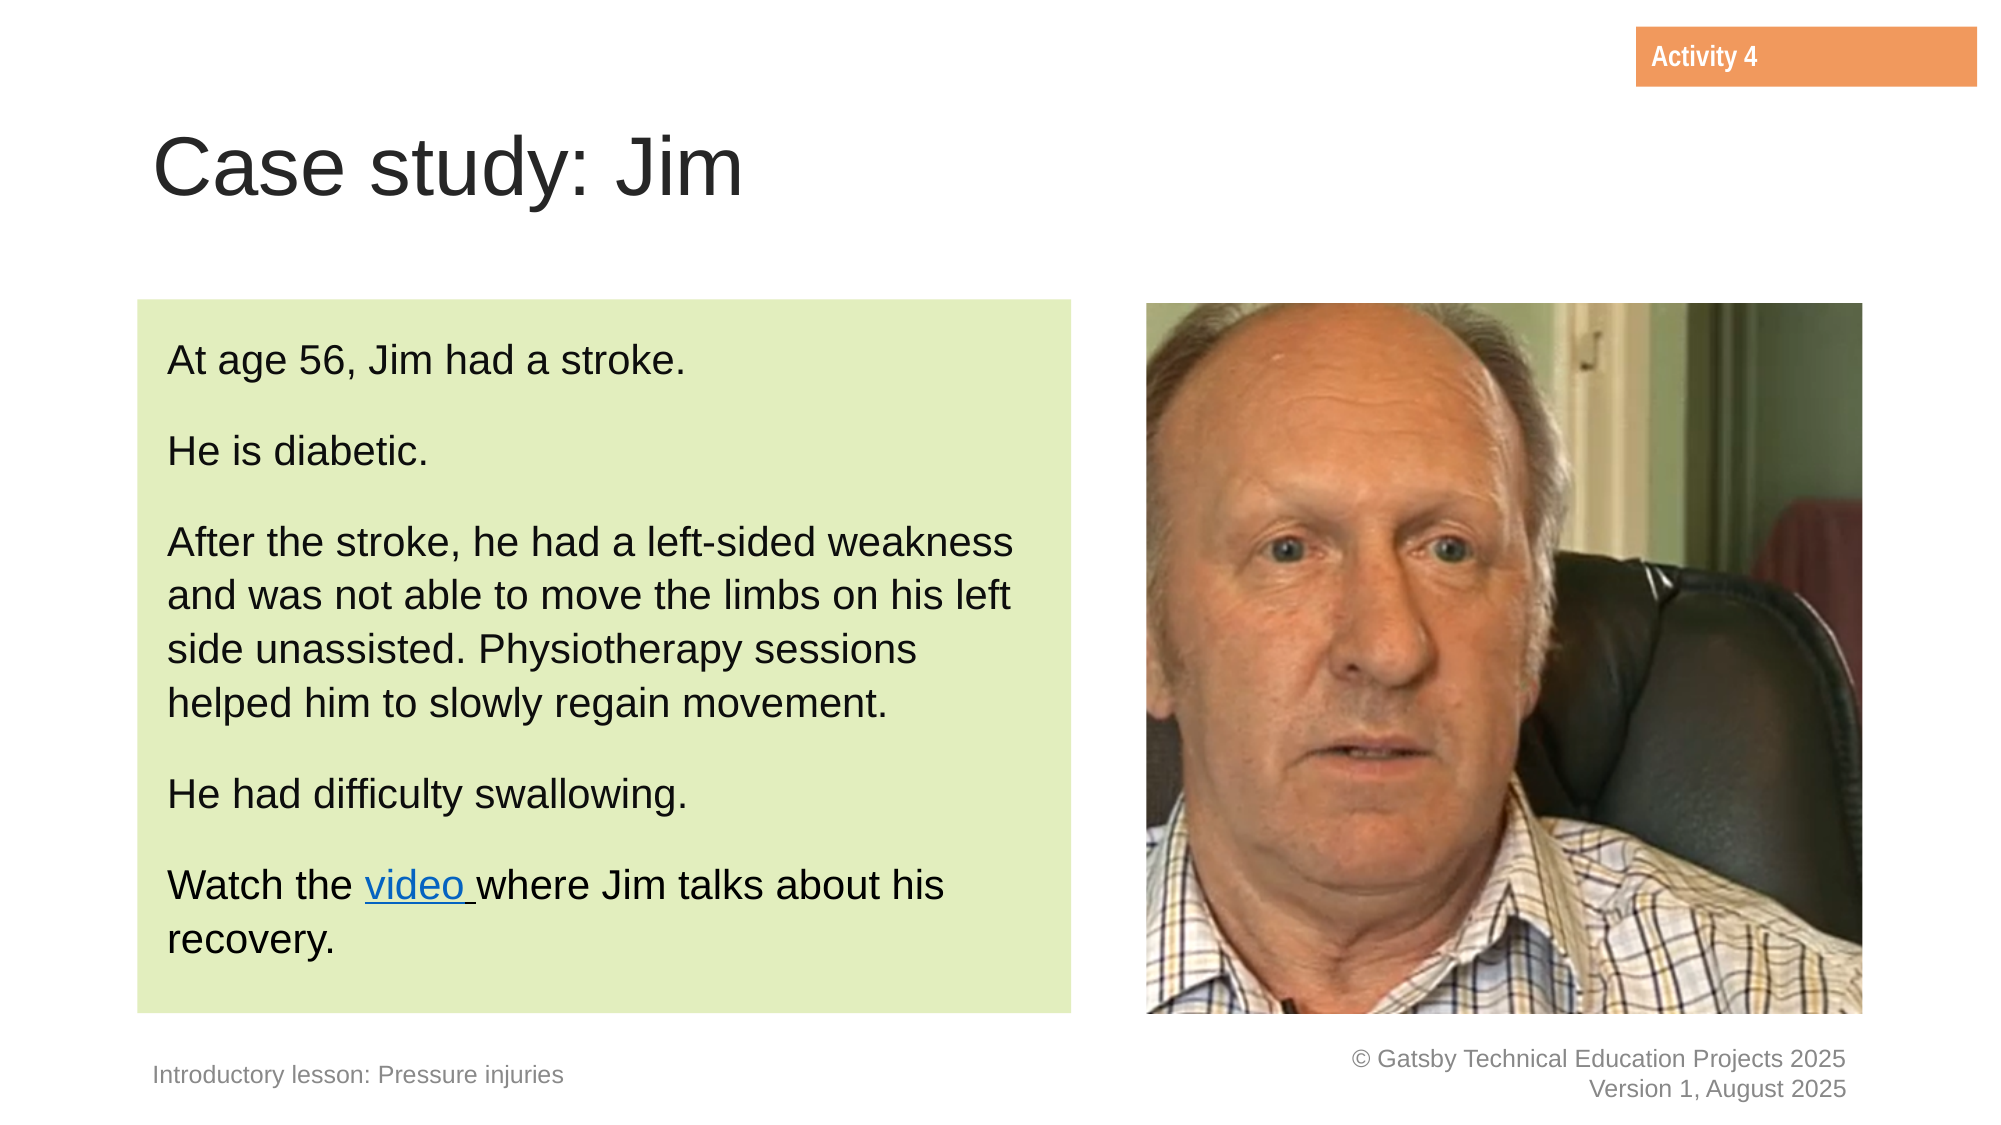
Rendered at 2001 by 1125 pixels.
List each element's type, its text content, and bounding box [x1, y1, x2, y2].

title Case study: Jim [137, 59, 1863, 278]
list Introductory lesson: Pressure injuries [137, 1042, 829, 1103]
picture [1146, 303, 1863, 1014]
list Activity 4 [1636, 26, 1978, 87]
list At age 56, Jim had a stroke. He is diabetic. After the stroke, he had a left-sided weakness and was not able to move the limbs on his left side unassisted. Physiotherapy sessions helped him to slowly regain movement. He had difficulty swallowing. Watch the video where Jim talks about his recovery. [137, 299, 1072, 1014]
